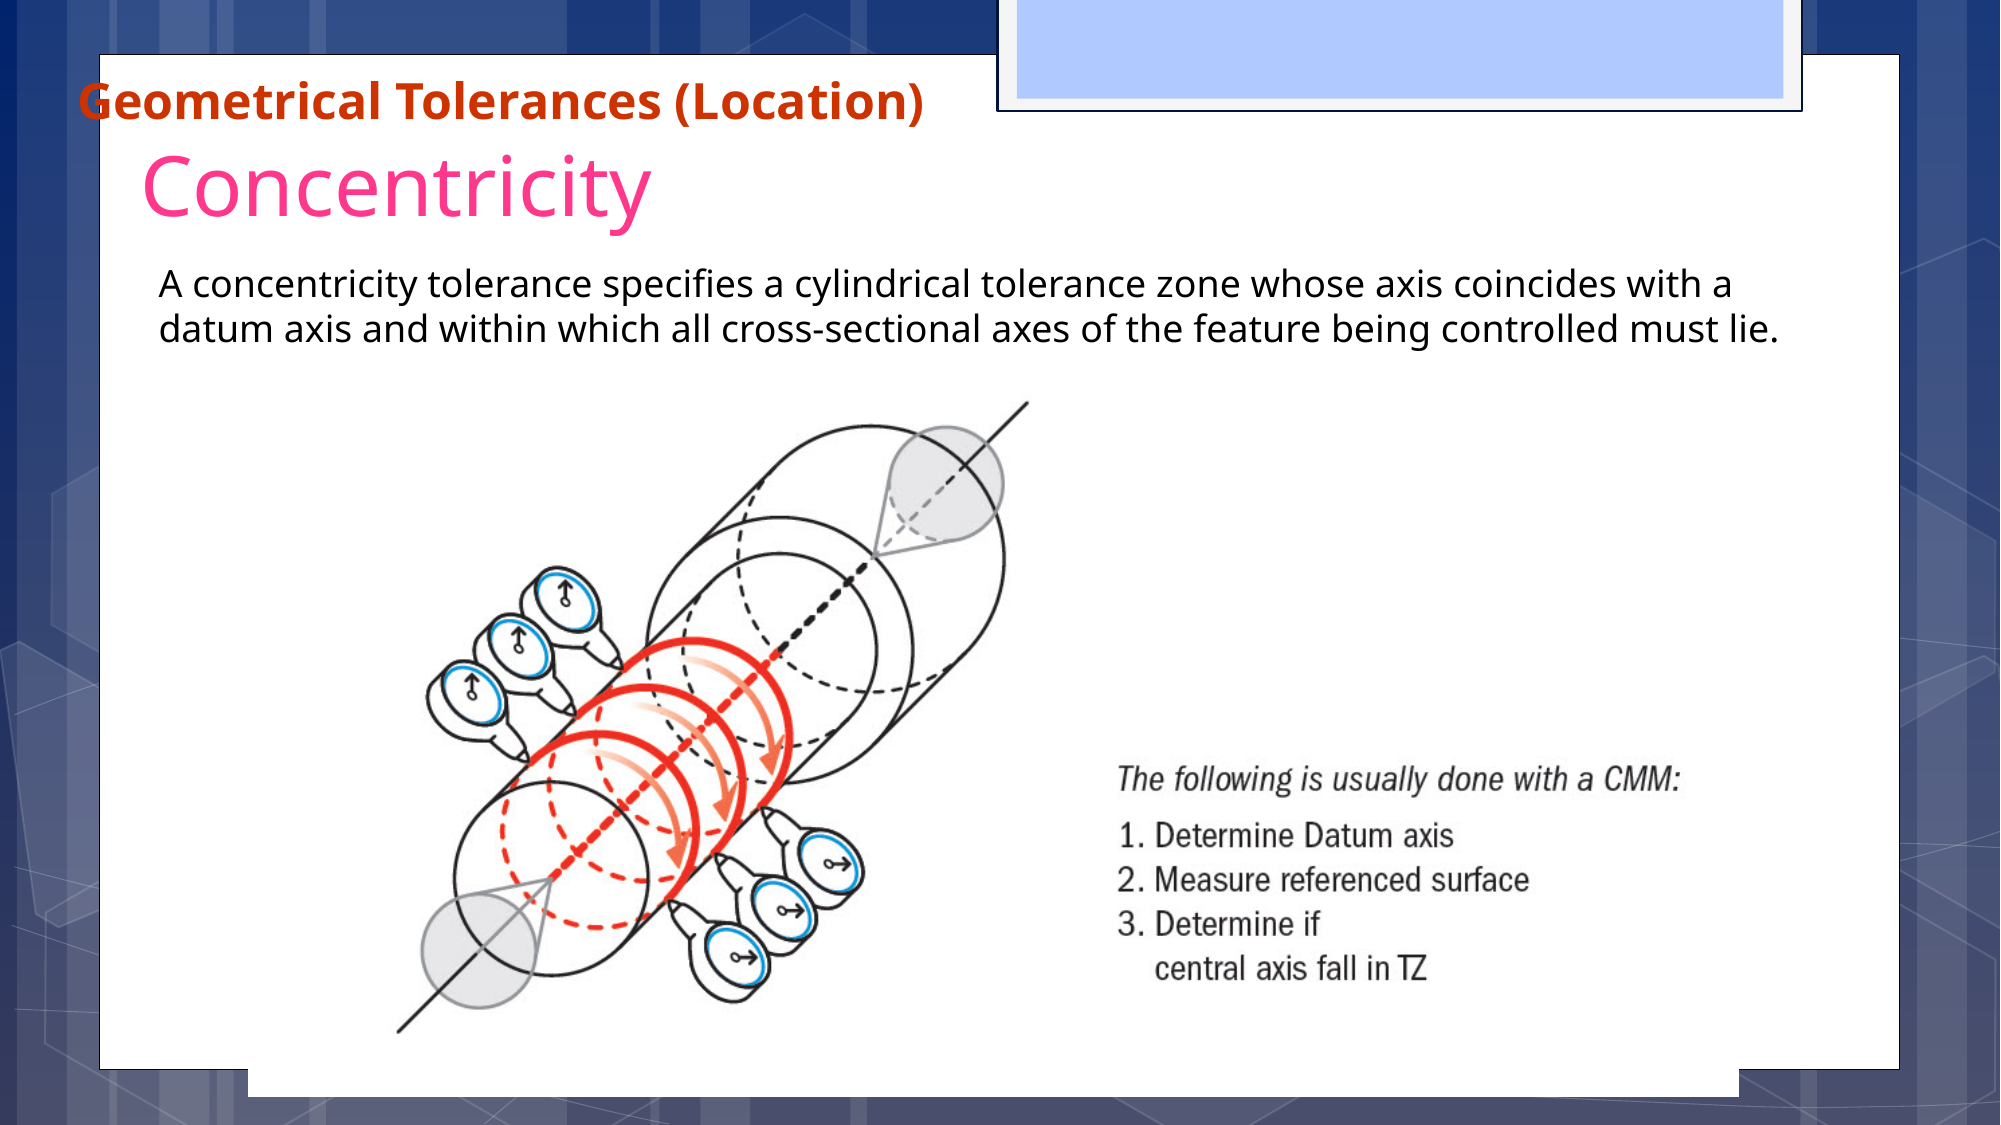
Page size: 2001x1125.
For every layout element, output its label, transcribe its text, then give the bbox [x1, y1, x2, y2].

text_box Geometrical Tolerances (Location) [62, 62, 1263, 138]
text_box A concentricity tolerance specifies a cylindrical tolerance zone whose axis coincides with a datum axis and within which all cross-sectional axes of the feature being controlled must lie. [143, 253, 1844, 358]
title Concentricity [125, 96, 1662, 241]
picture [248, 358, 1739, 1097]
